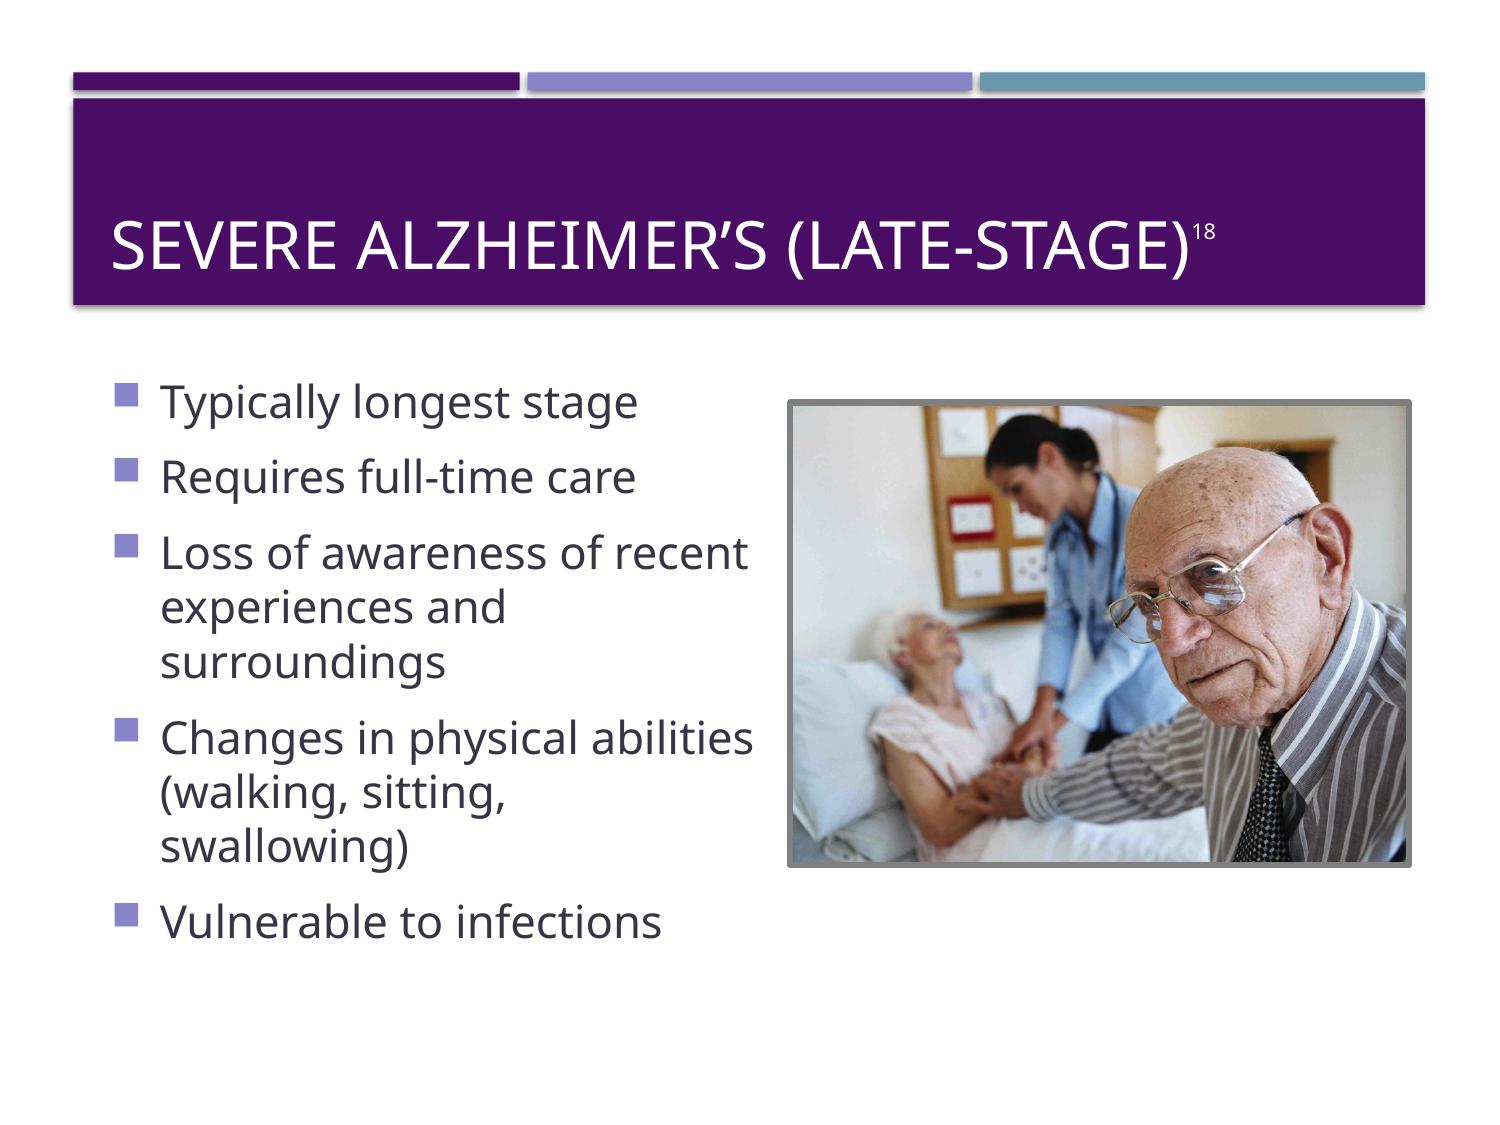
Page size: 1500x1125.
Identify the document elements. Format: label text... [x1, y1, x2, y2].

picture [792, 404, 1407, 863]
list Typically longest stage Requires full-time care Loss of awareness of recent experiences and surroundings Changes in physical abilities (walking, sitting, swallowing) Vulnerable to infections [95, 365, 777, 962]
title Severe Alzheimer’s (Late-Stage)18 [95, 112, 1406, 291]
